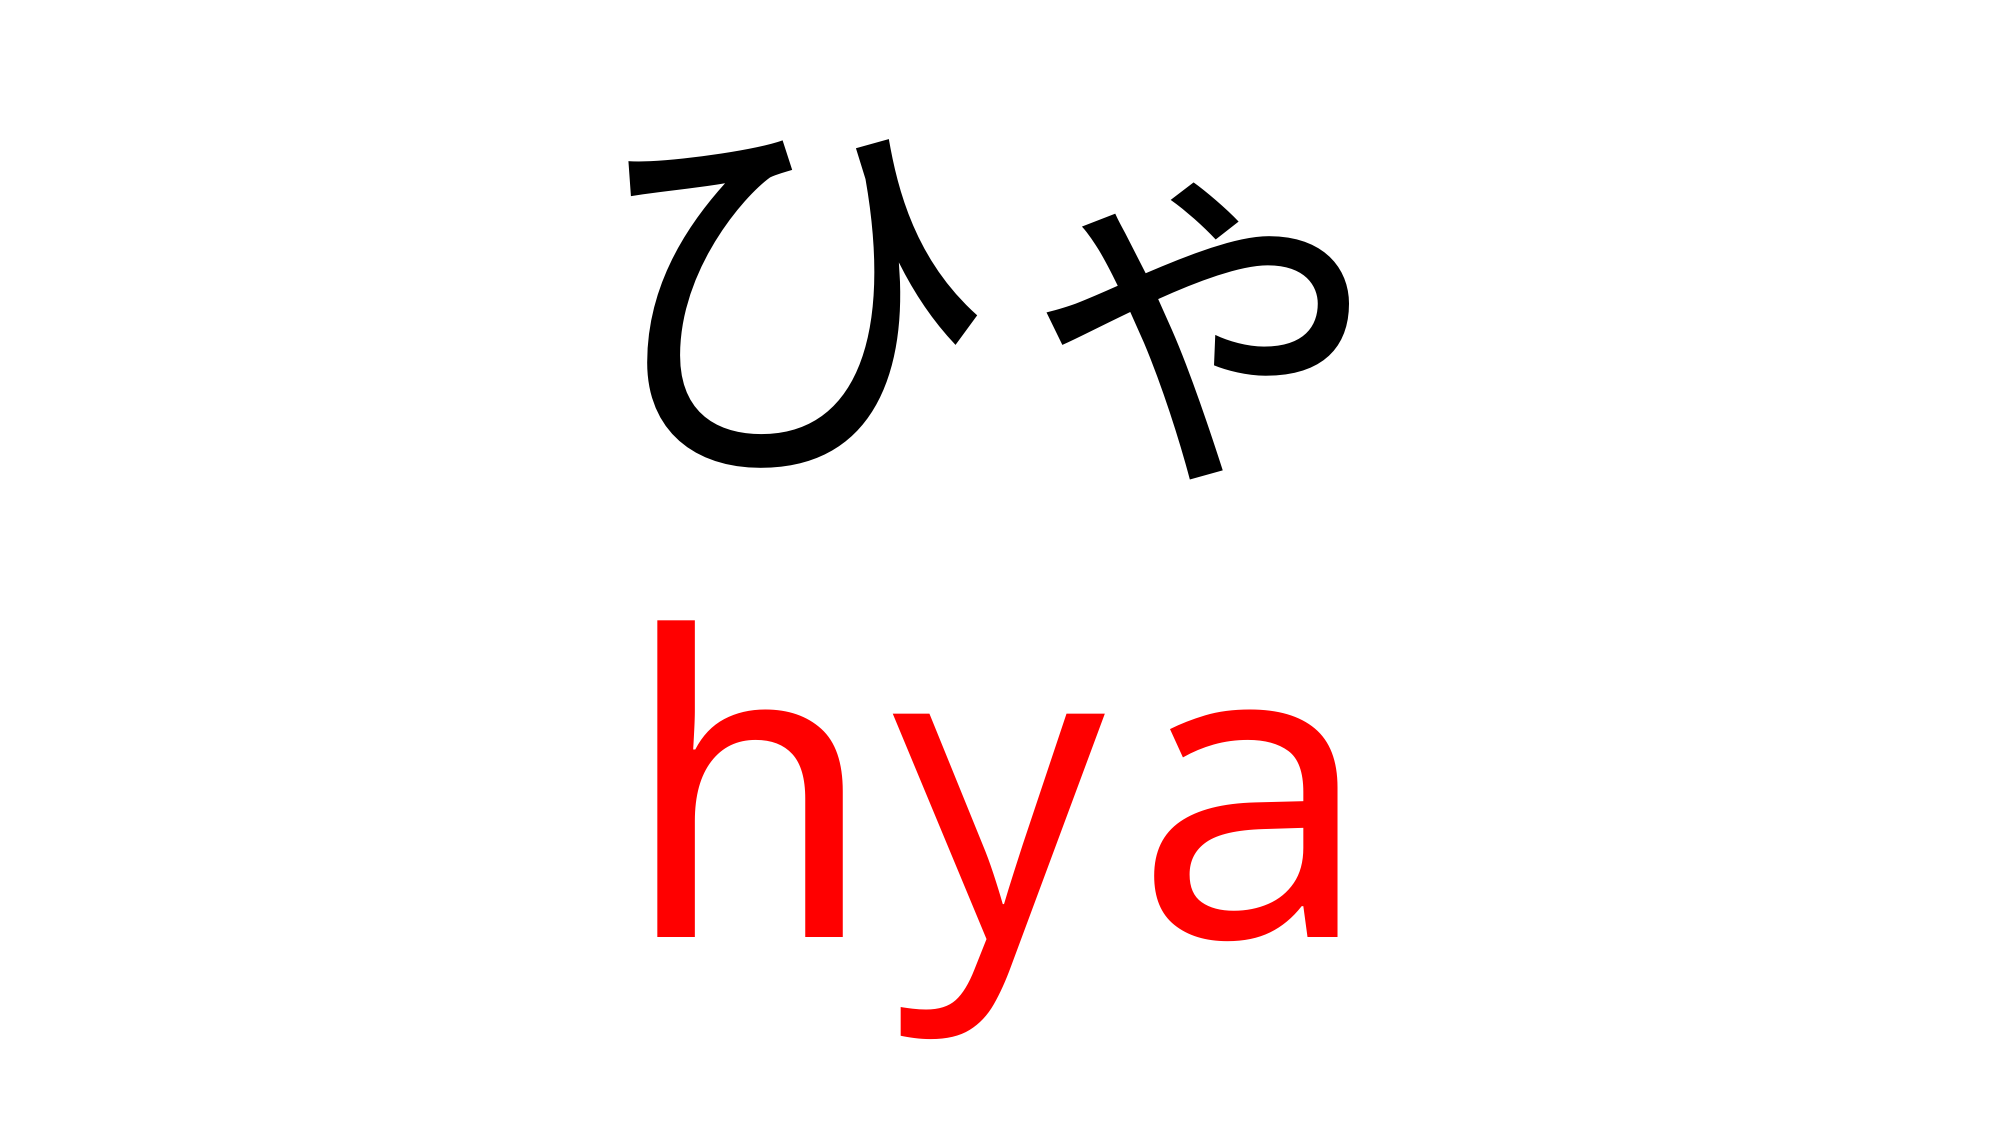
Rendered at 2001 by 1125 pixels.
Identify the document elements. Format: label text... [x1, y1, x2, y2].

title ひゃ [249, 71, 1750, 545]
text_box hya [249, 562, 1750, 1036]
